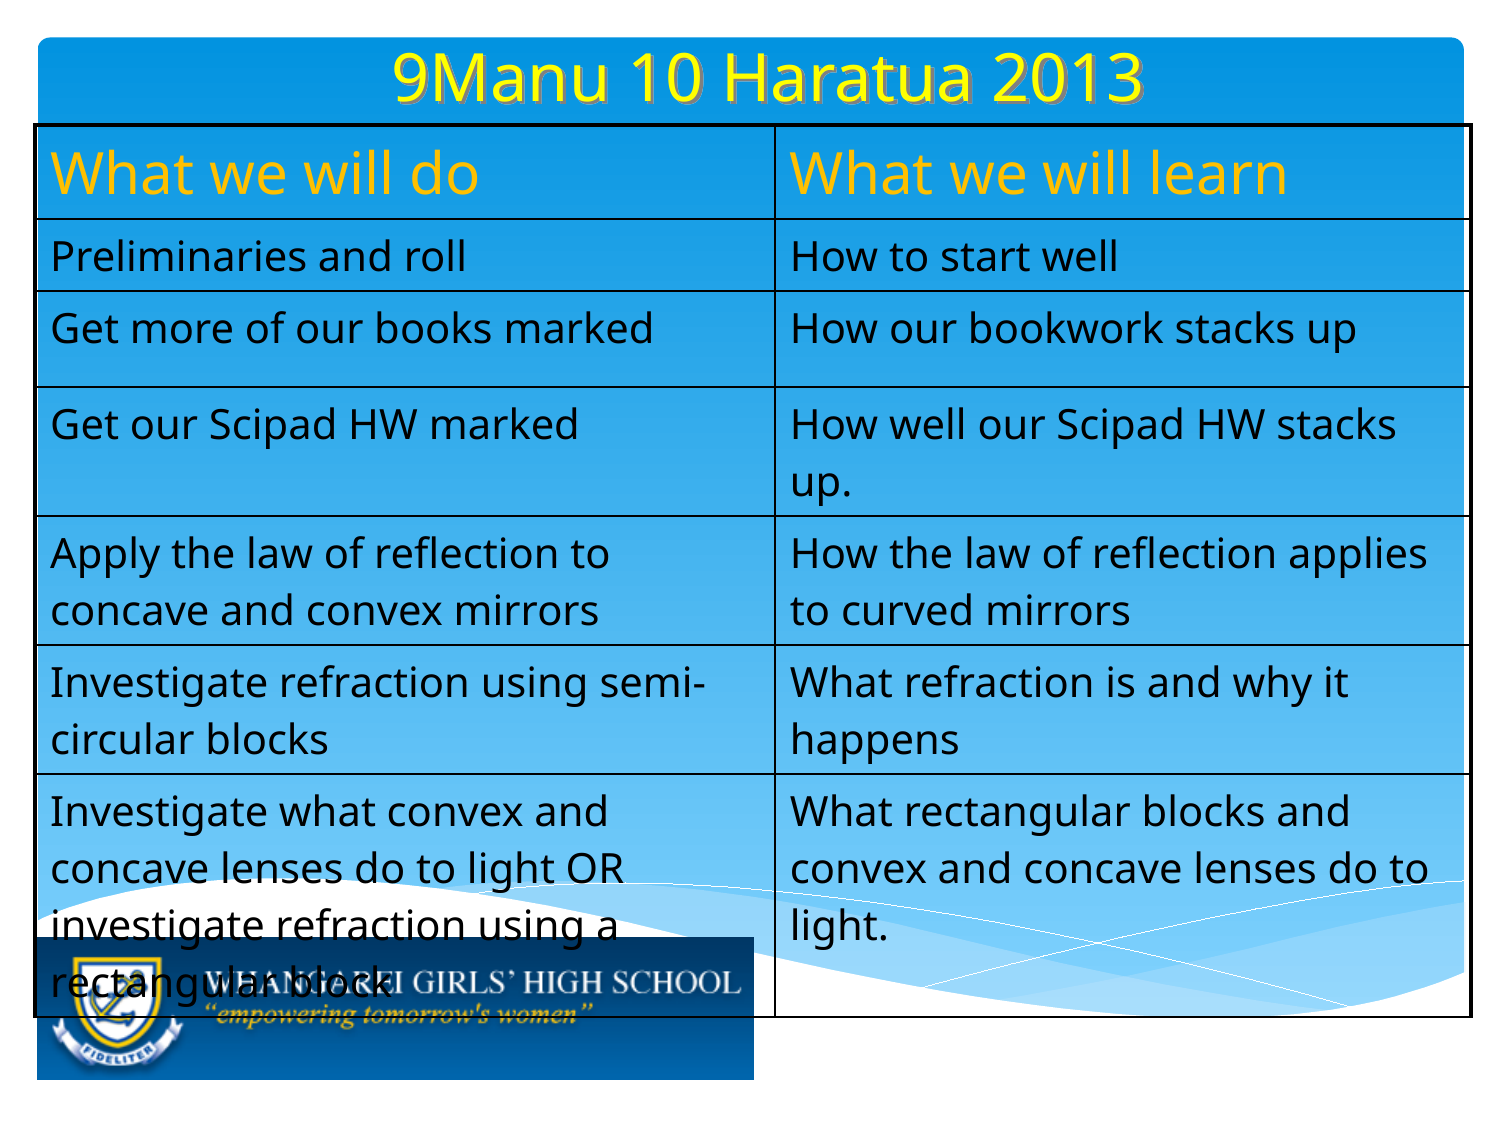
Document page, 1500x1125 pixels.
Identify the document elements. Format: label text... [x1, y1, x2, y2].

text_box 9Manu 10 Haratua 2013 [162, 24, 1375, 123]
table_cell Investigate what convex and concave lenses do to light OR investigate refraction using a rectangular block [37, 775, 774, 1016]
table_cell Preliminaries and roll [37, 220, 774, 290]
table_cell How the law of reflection applies to curved mirrors [776, 517, 1469, 644]
table_cell What rectangular blocks and convex and concave lenses do to light. [776, 775, 1469, 1016]
table_cell How to start well [776, 220, 1469, 290]
table_cell What refraction is and why it happens [776, 646, 1469, 773]
table_header What we will learn [776, 127, 1469, 218]
table_header What we will do [37, 127, 774, 218]
table_cell How well our Scipad HW stacks up. [776, 388, 1469, 515]
table_cell Apply the law of reflection to concave and convex mirrors [37, 517, 774, 644]
picture [37, 937, 754, 1080]
table_cell Investigate refraction using semi-circular blocks [37, 646, 774, 773]
table_cell Get our Scipad HW marked [37, 388, 774, 515]
table_cell Get more of our books marked [37, 292, 774, 386]
table_cell How our bookwork stacks up [776, 292, 1469, 386]
